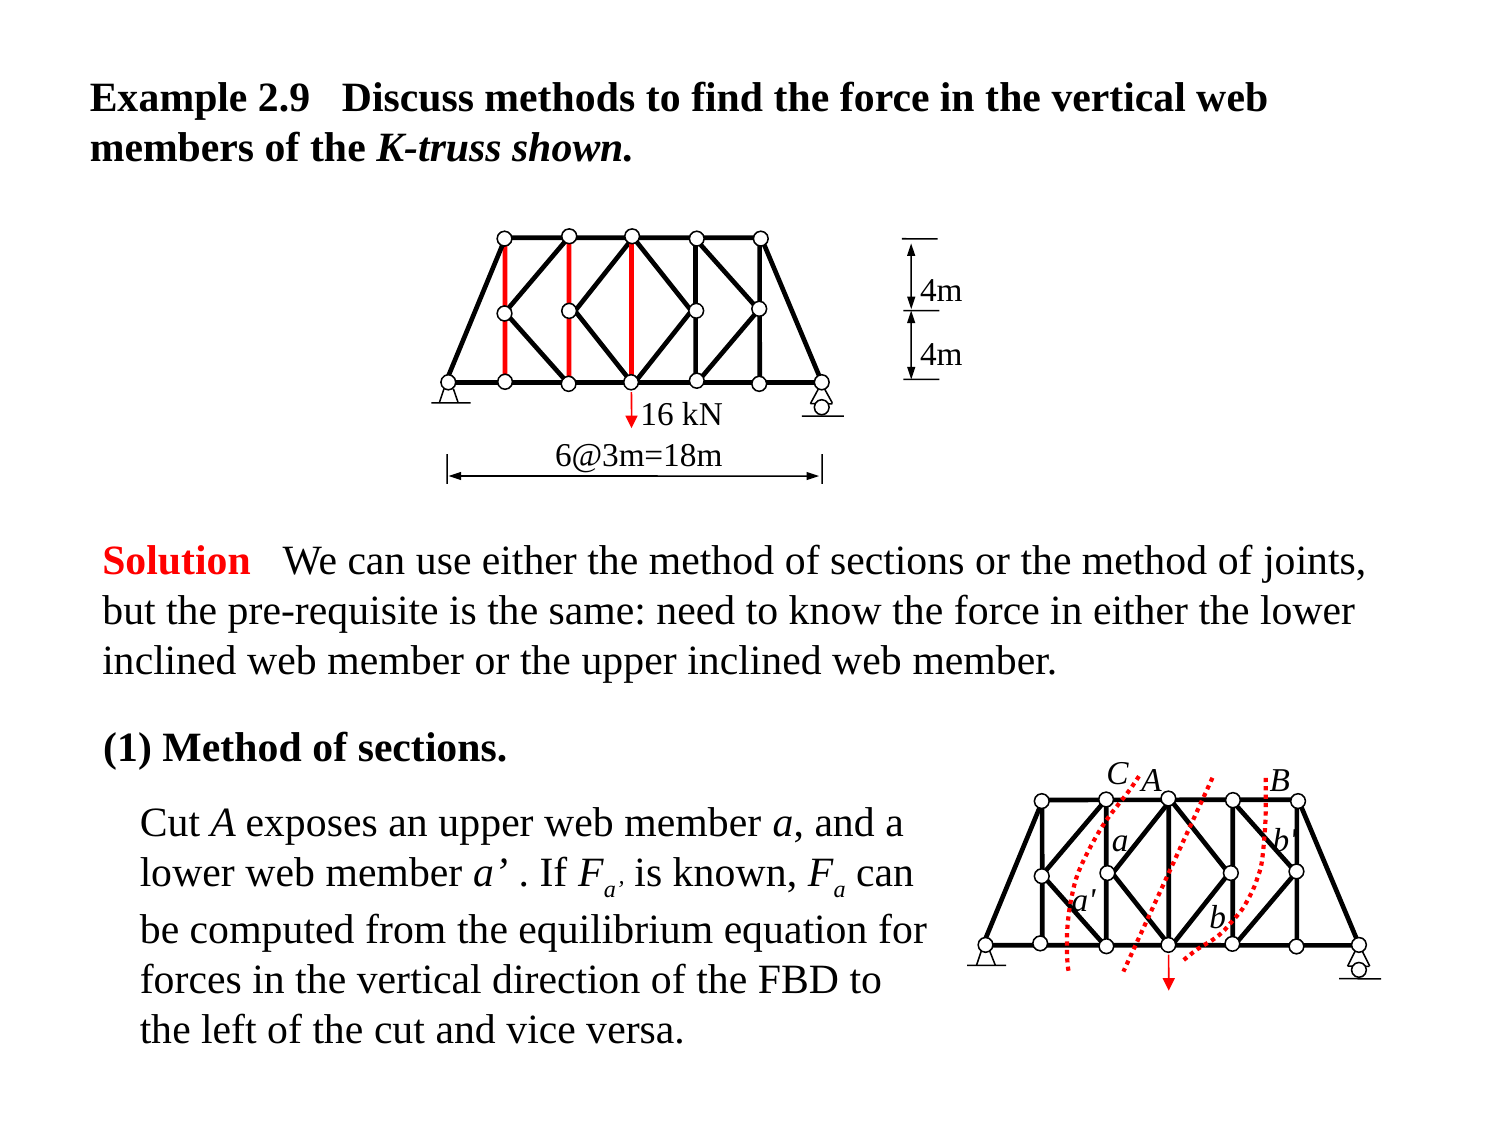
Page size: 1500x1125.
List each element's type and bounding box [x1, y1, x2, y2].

text_box [1124, 960, 1129, 971]
text_box [88, 712, 523, 778]
text_box [903, 243, 1056, 380]
text_box [1207, 777, 1213, 788]
text_box [74, 62, 1413, 178]
text_box [124, 787, 950, 1060]
text_box [87, 525, 1400, 690]
text_box [431, 228, 844, 472]
text_box [447, 454, 819, 484]
text_box [967, 743, 1382, 979]
text_box [1162, 954, 1175, 991]
